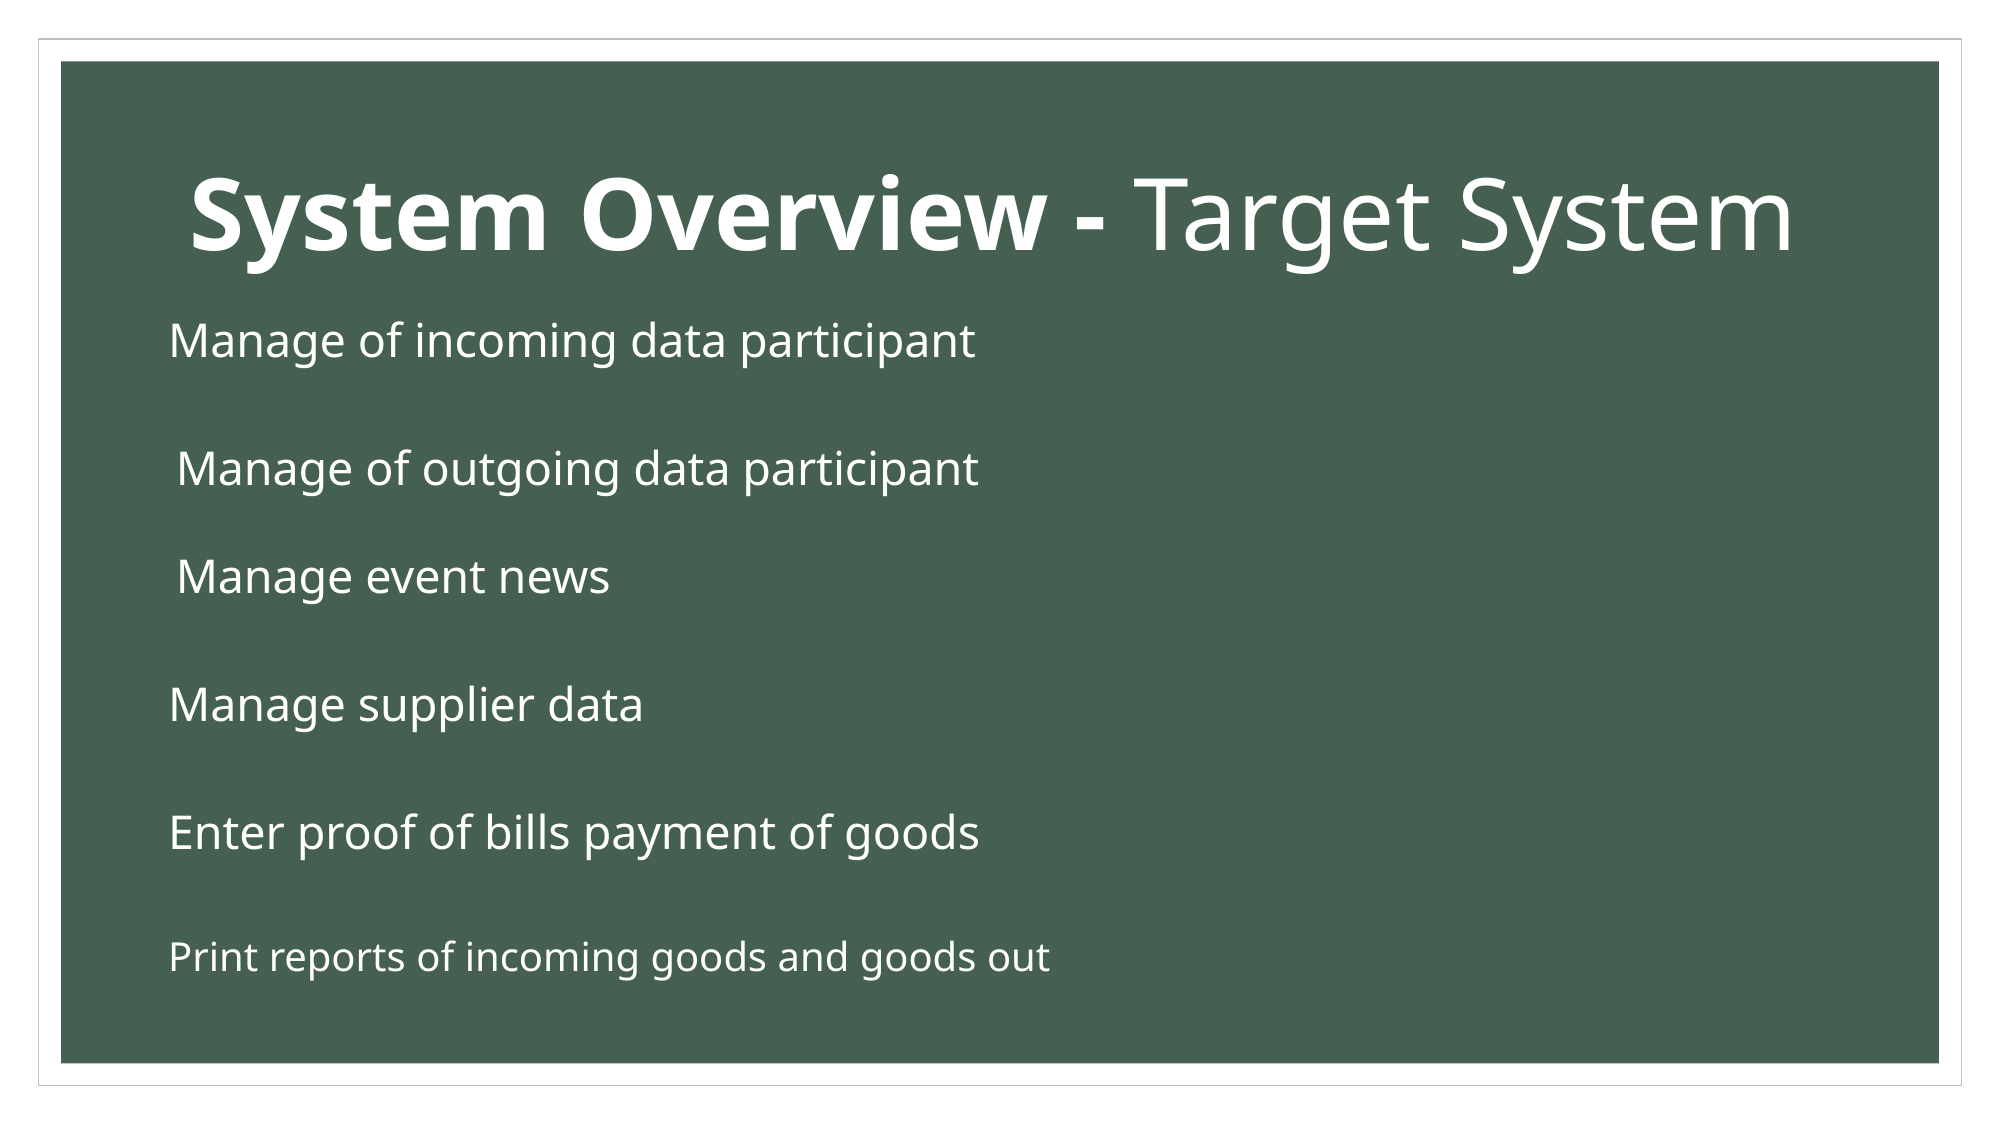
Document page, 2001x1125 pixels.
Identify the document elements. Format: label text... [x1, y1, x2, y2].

title System Overview - Target System [174, 105, 1825, 303]
list Manage of incoming data participant Manage of outgoing data participant Manage event news Manage supplier data Enter proof of bills payment of goods Print reports of incoming goods and goods out [0, 303, 1825, 990]
